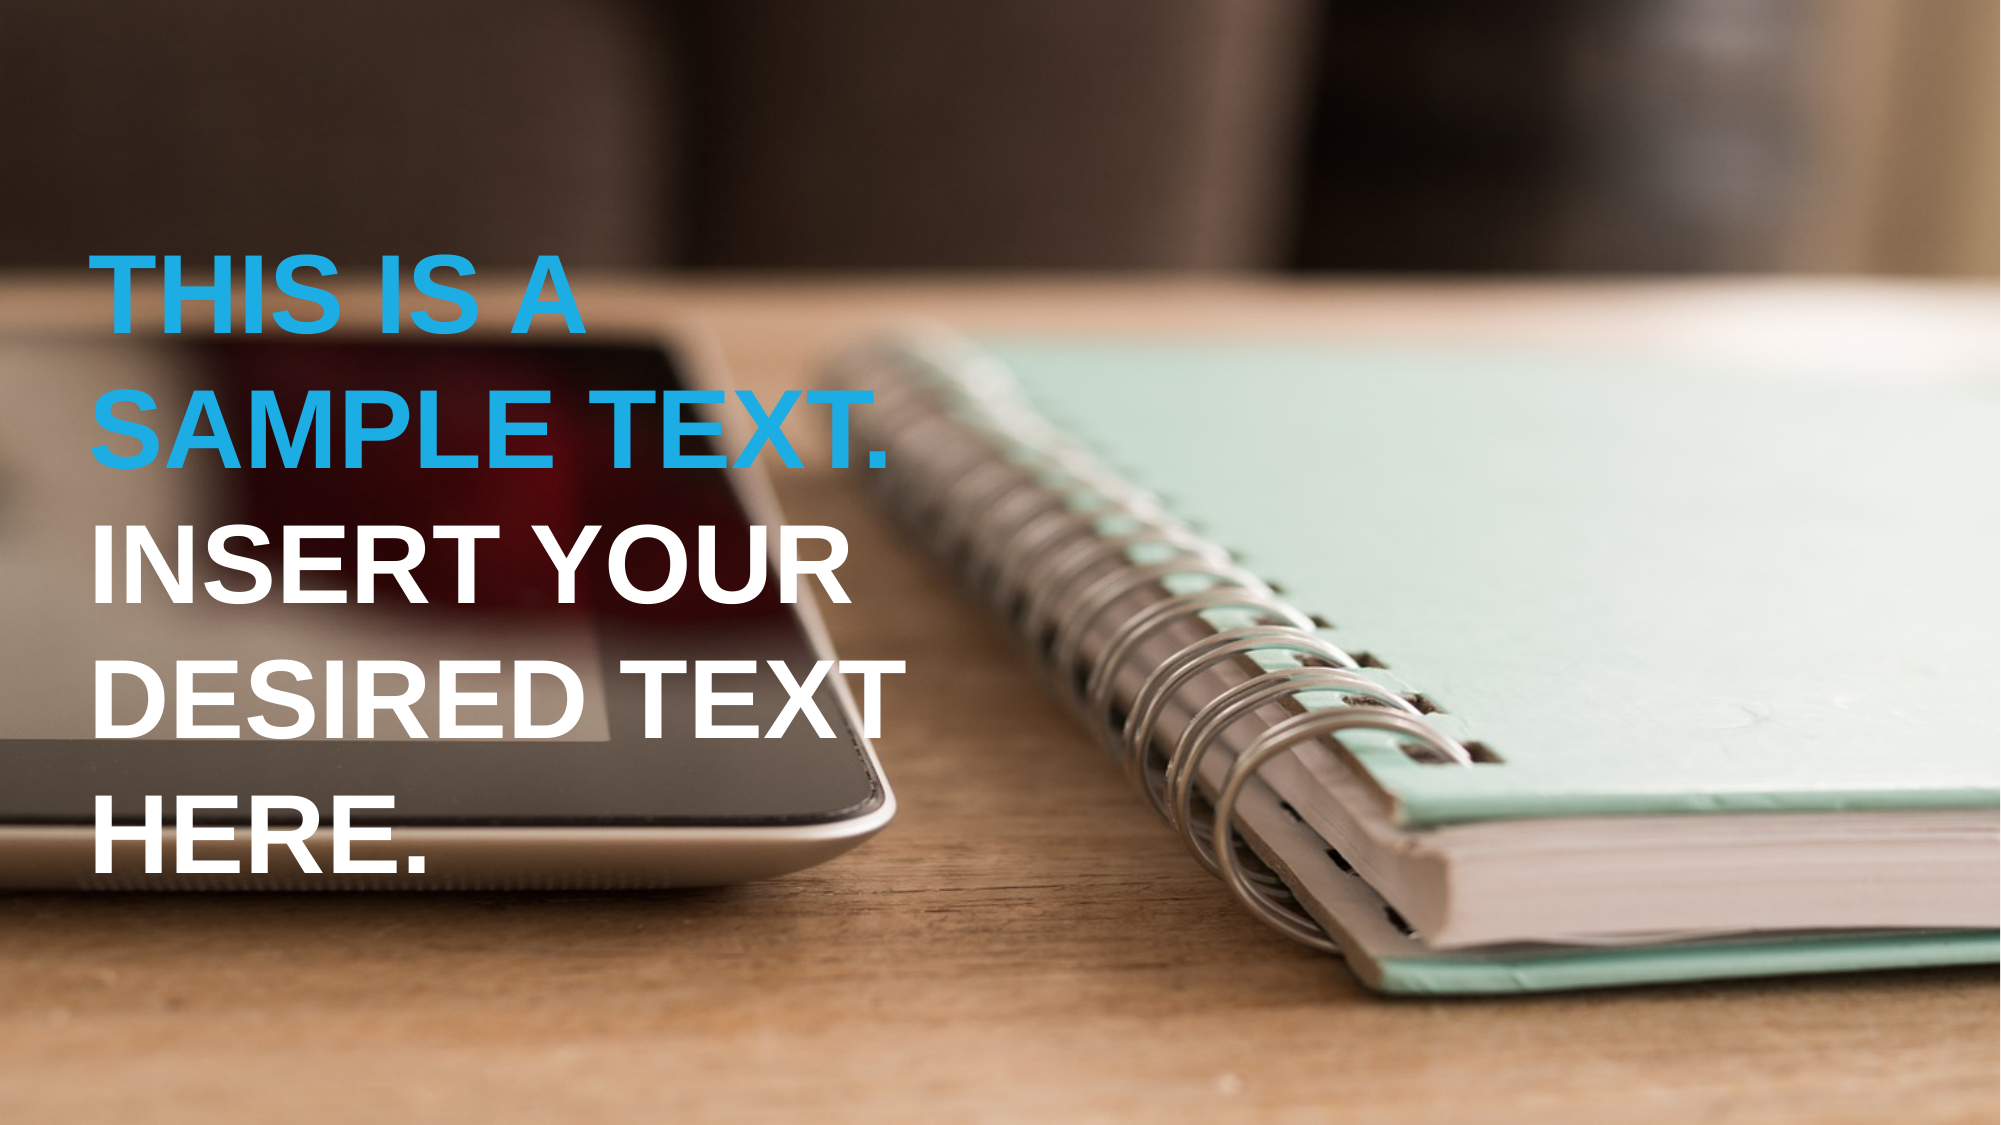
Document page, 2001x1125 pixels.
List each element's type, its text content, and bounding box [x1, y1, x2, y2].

picture [0, 0, 2001, 1125]
text_box This is a sample text. Insert your desired text here. [73, 214, 932, 904]
